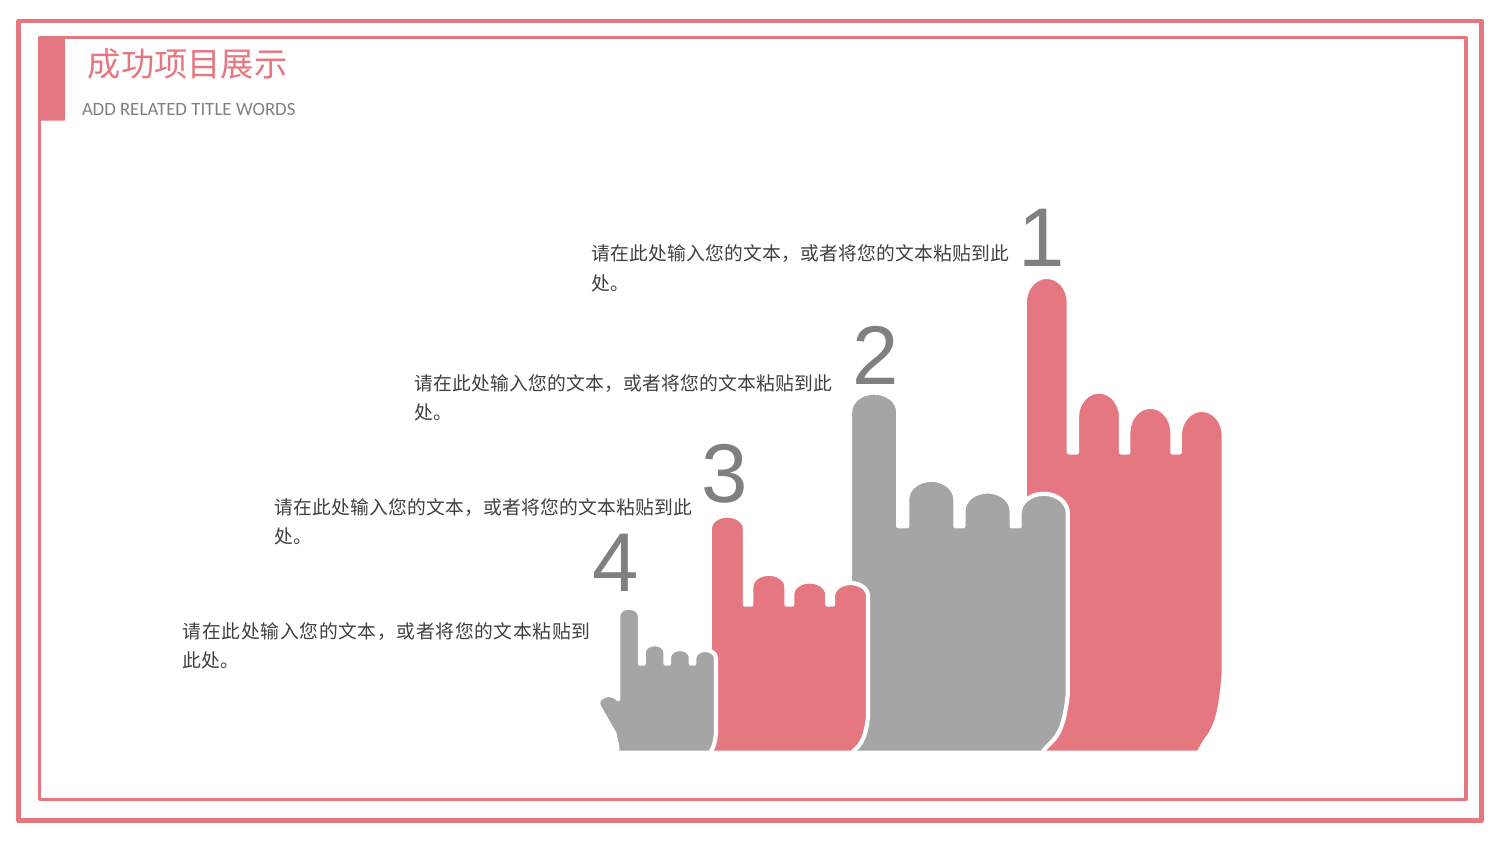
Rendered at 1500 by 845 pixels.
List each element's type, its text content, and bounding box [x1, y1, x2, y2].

text_box [598, 615, 716, 753]
text_box 1 [965, 195, 1119, 290]
text_box 请在此处输入您的文本，或者将您的文本粘贴到此处。 [274, 468, 648, 569]
text_box 请在此处输入您的文本，或者将您的文本粘贴到此处。 [183, 592, 591, 693]
text_box 2 [798, 313, 953, 408]
text_box [1024, 290, 1224, 753]
text_box [850, 408, 1068, 753]
text_box 请在此处输入您的文本，或者将您的文本粘贴到此处。 [591, 214, 1009, 315]
text_box [709, 527, 869, 753]
text_box 4 [538, 520, 693, 615]
text_box 请在此处输入您的文本，或者将您的文本粘贴到此处。 [414, 344, 832, 445]
text_box 3 [648, 431, 802, 527]
